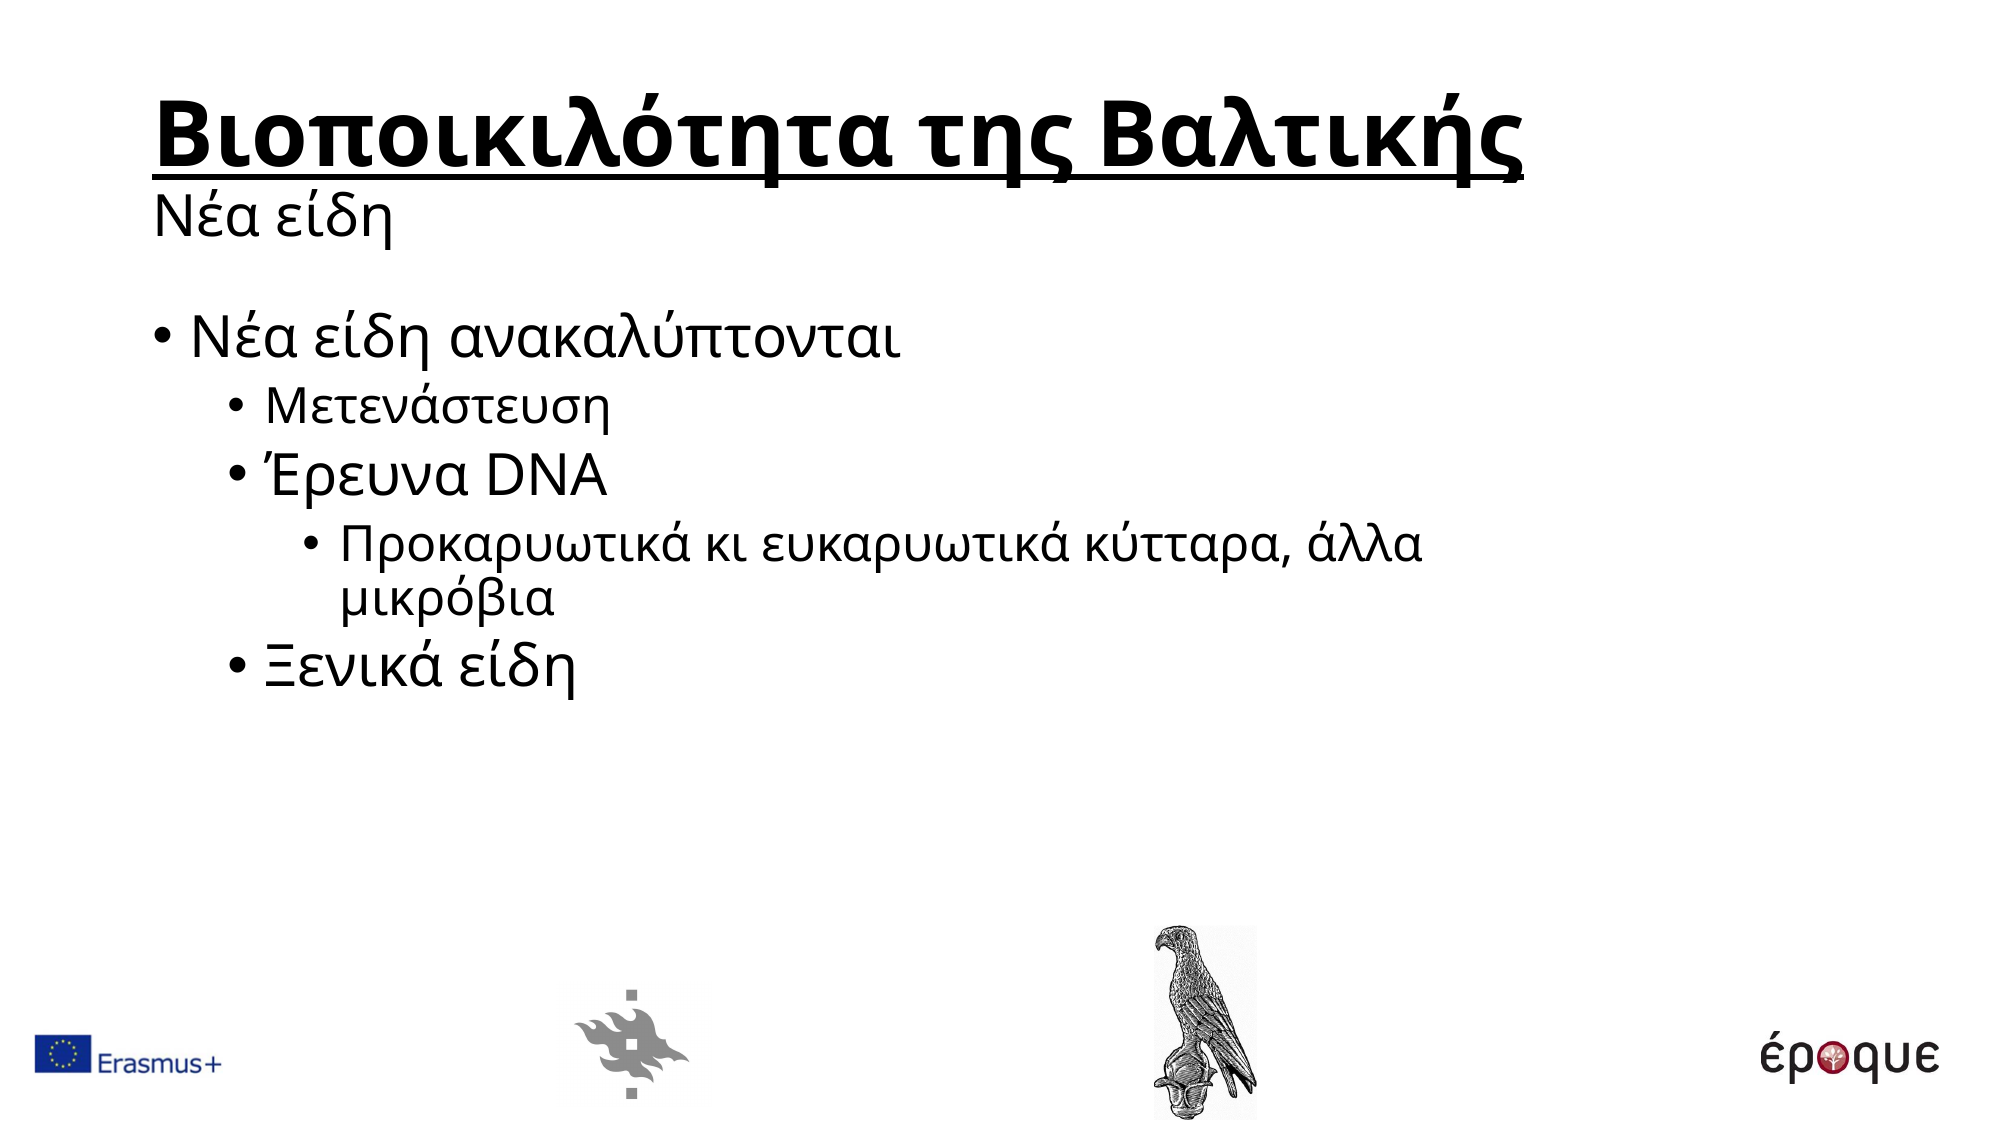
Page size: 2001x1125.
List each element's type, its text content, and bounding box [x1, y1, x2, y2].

list Nέα είδη ανακαλύπτονται Μετενάστευση Έρευνα DNA Προκαρυωτικά κι ευκαρυωτικά κύτταρα, άλλα μικρόβια Ξενικά είδη [137, 299, 1523, 749]
picture [556, 981, 712, 1107]
picture [1761, 1031, 1939, 1084]
picture [1154, 925, 1258, 1120]
picture [33, 1024, 223, 1084]
title Bιοποικιλότητα της Βαλτικής Nέα είδη [137, 59, 1863, 278]
